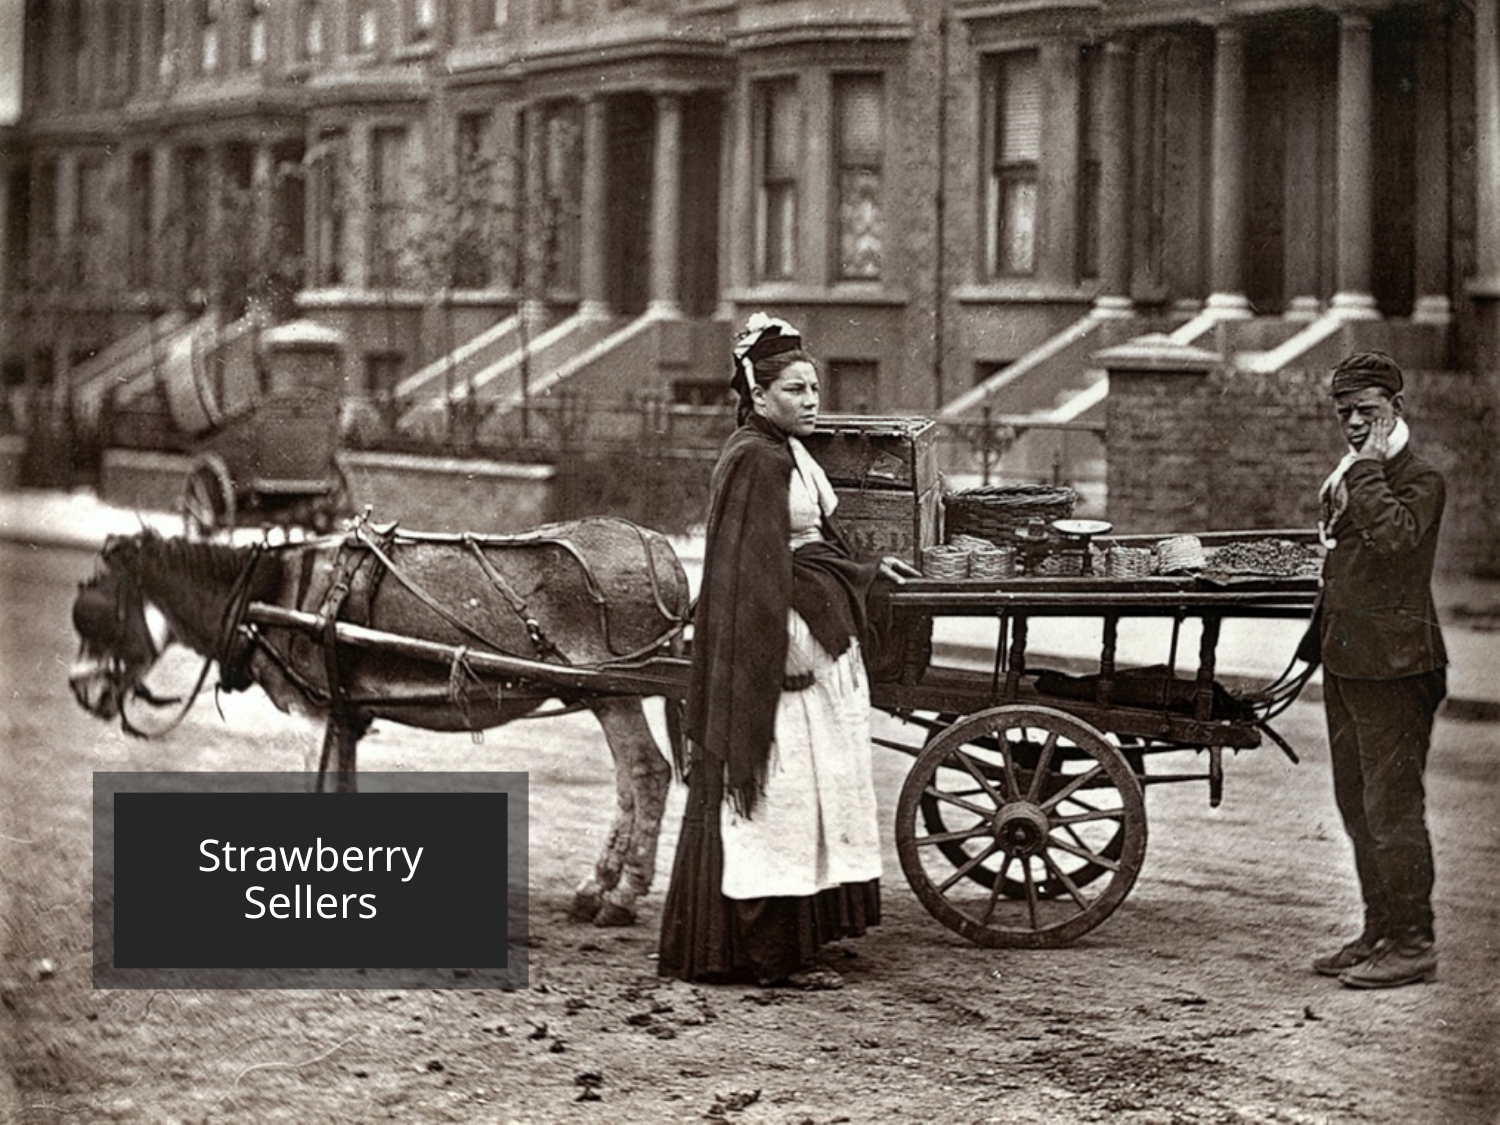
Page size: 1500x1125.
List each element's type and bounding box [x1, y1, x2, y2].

list [0, 0, 1500, 1125]
